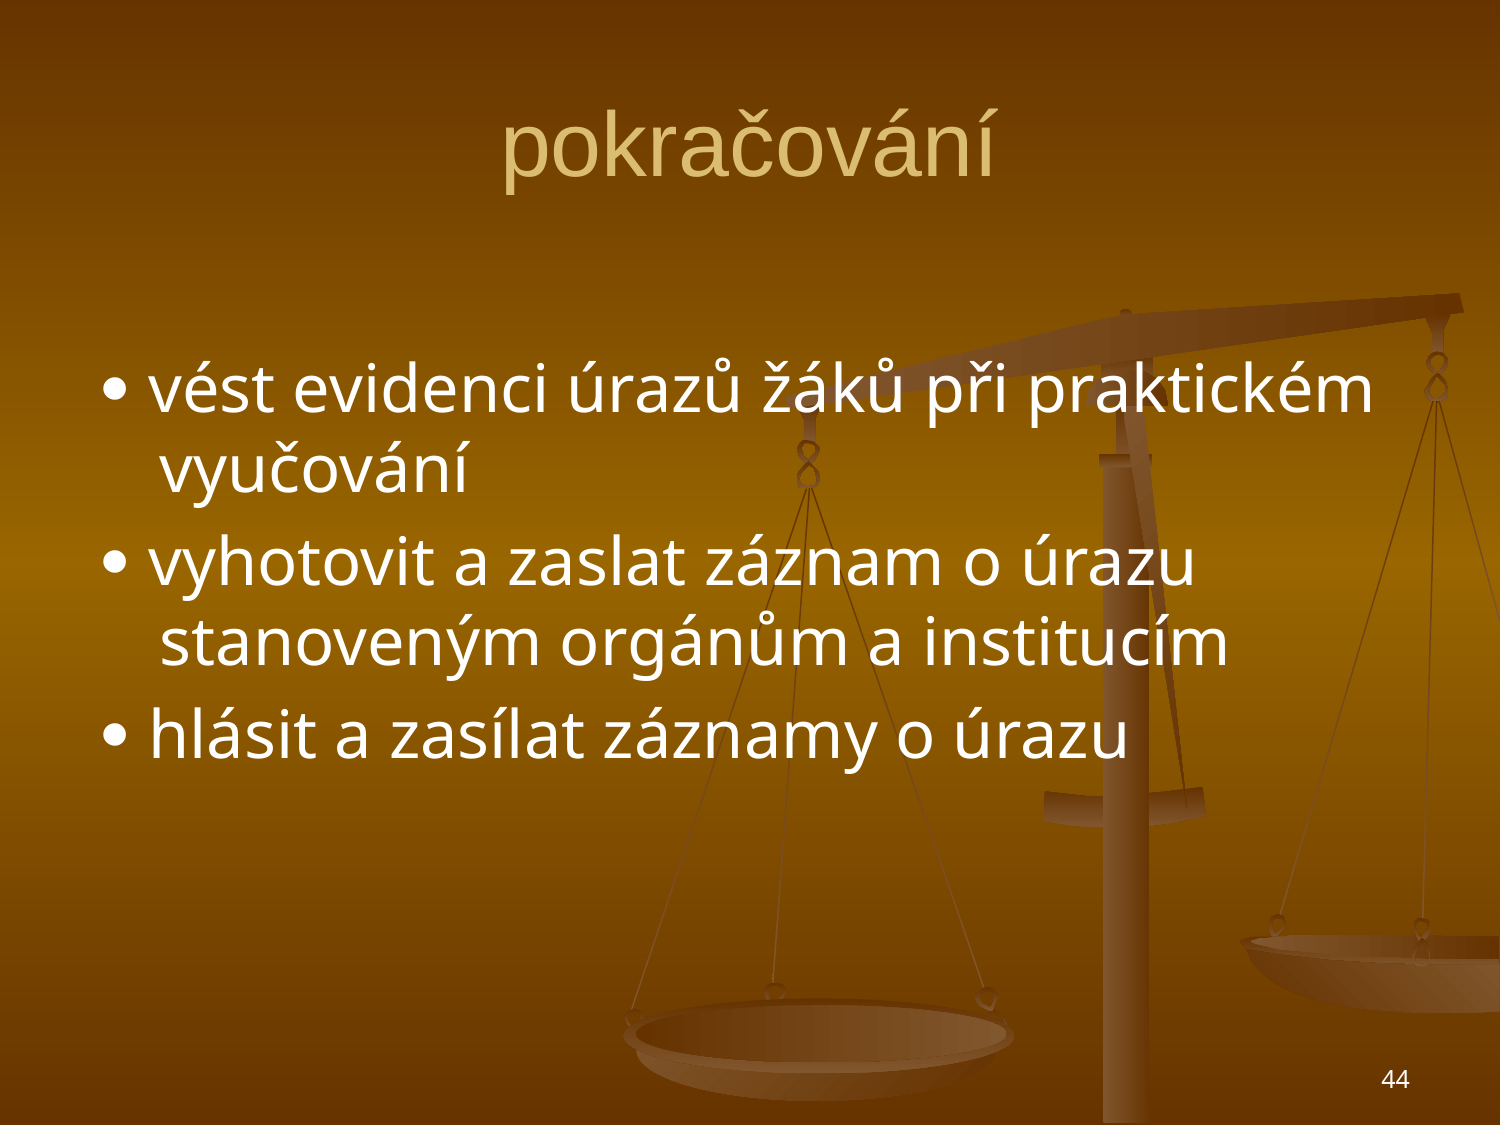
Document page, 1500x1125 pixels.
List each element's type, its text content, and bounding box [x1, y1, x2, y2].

list  vést evidenci úrazů žáků při praktickém vyučování  vyhotovit a zaslat záznam o úrazu stanoveným orgánům a institucím  hlásit a zasílat záznamy o úrazu [88, 337, 1439, 1006]
title pokračování [74, 45, 1426, 234]
slide_number 44 [1074, 1029, 1426, 1106]
